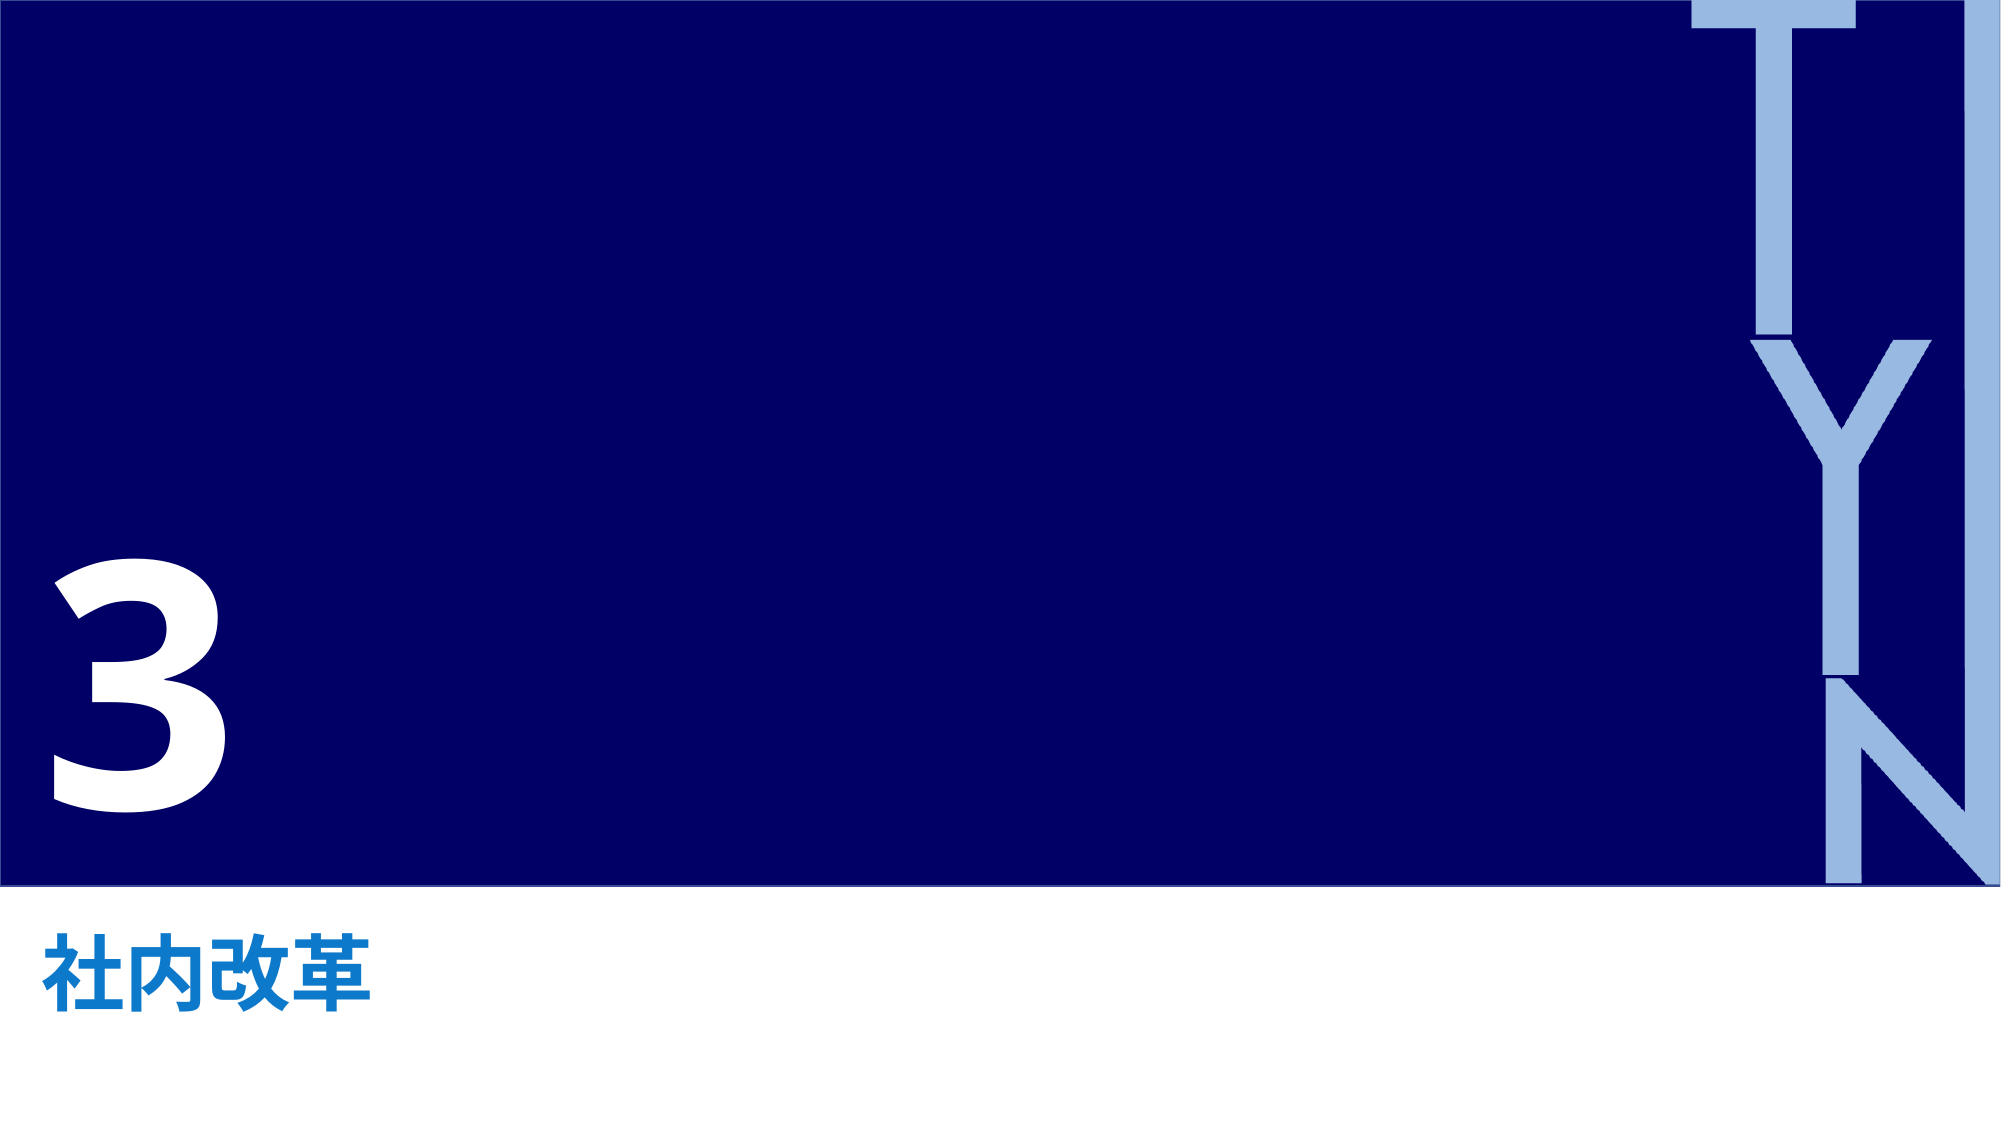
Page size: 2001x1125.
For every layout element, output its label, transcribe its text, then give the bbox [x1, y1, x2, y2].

list 3 [41, 326, 810, 885]
title 社内改革 [41, 915, 1932, 1040]
picture [1691, 0, 2000, 885]
